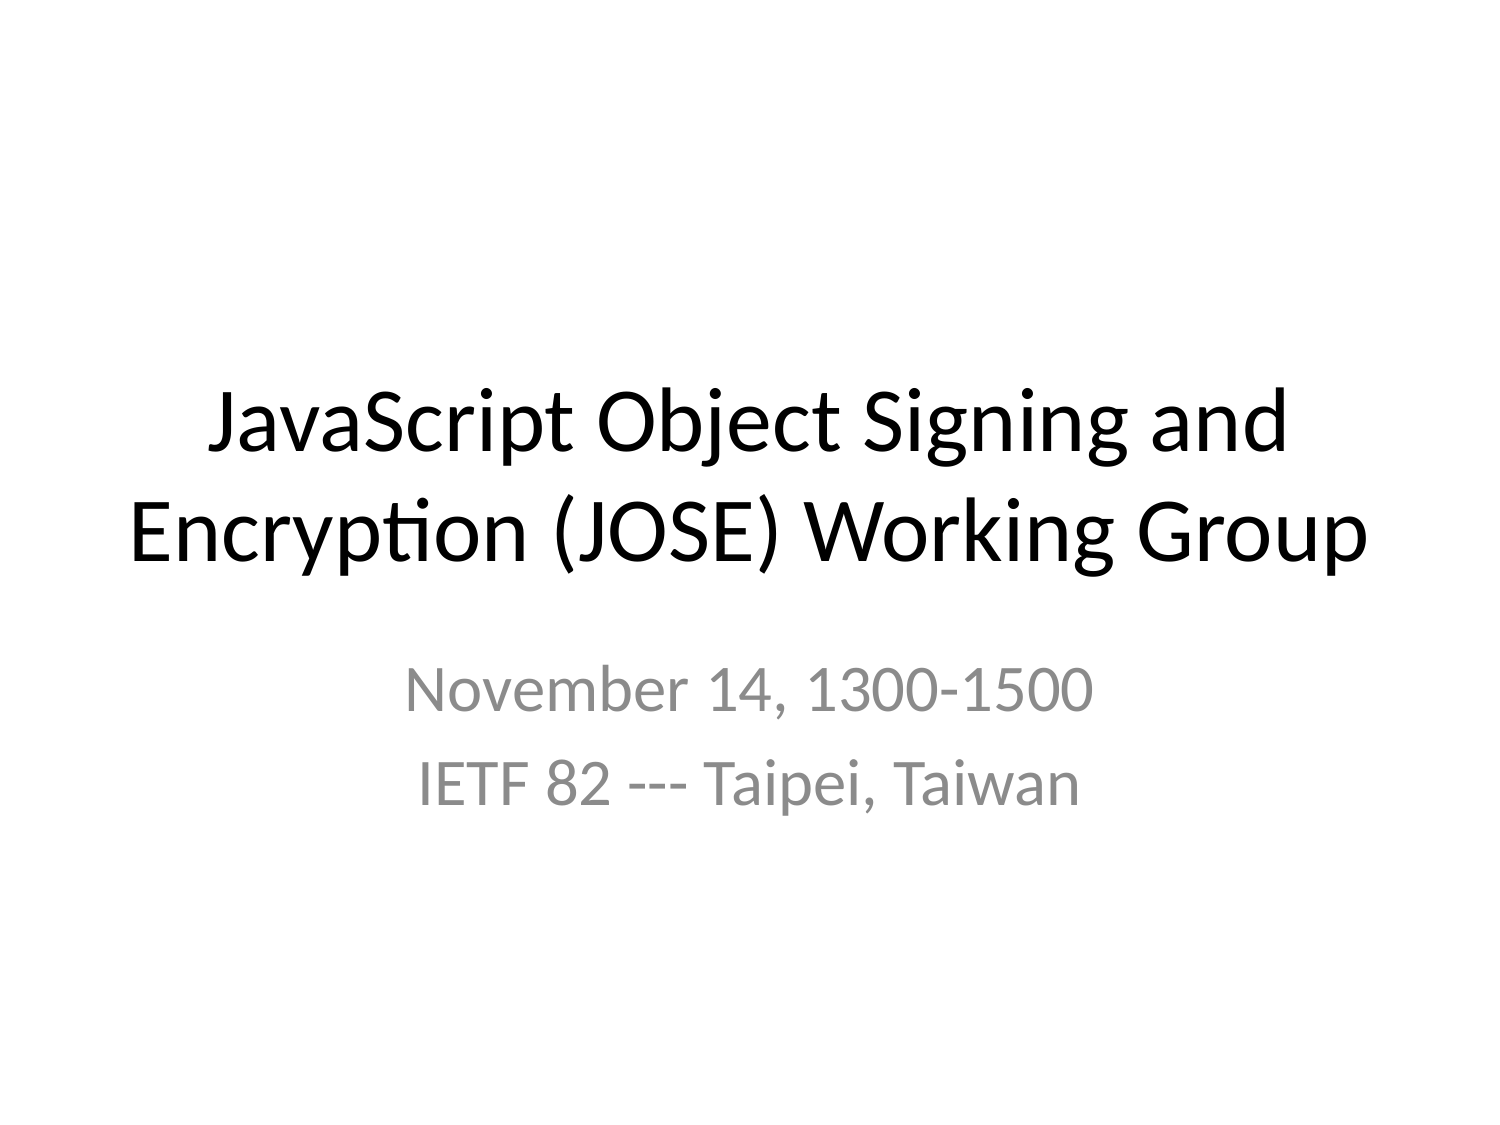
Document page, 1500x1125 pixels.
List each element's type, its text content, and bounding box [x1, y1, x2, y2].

subtitle November 14, 1300-1500 IETF 82 --- Taipei, Taiwan [225, 637, 1275, 925]
title JavaScript Object Signing and Encryption (JOSE) Working Group [112, 349, 1388, 591]
